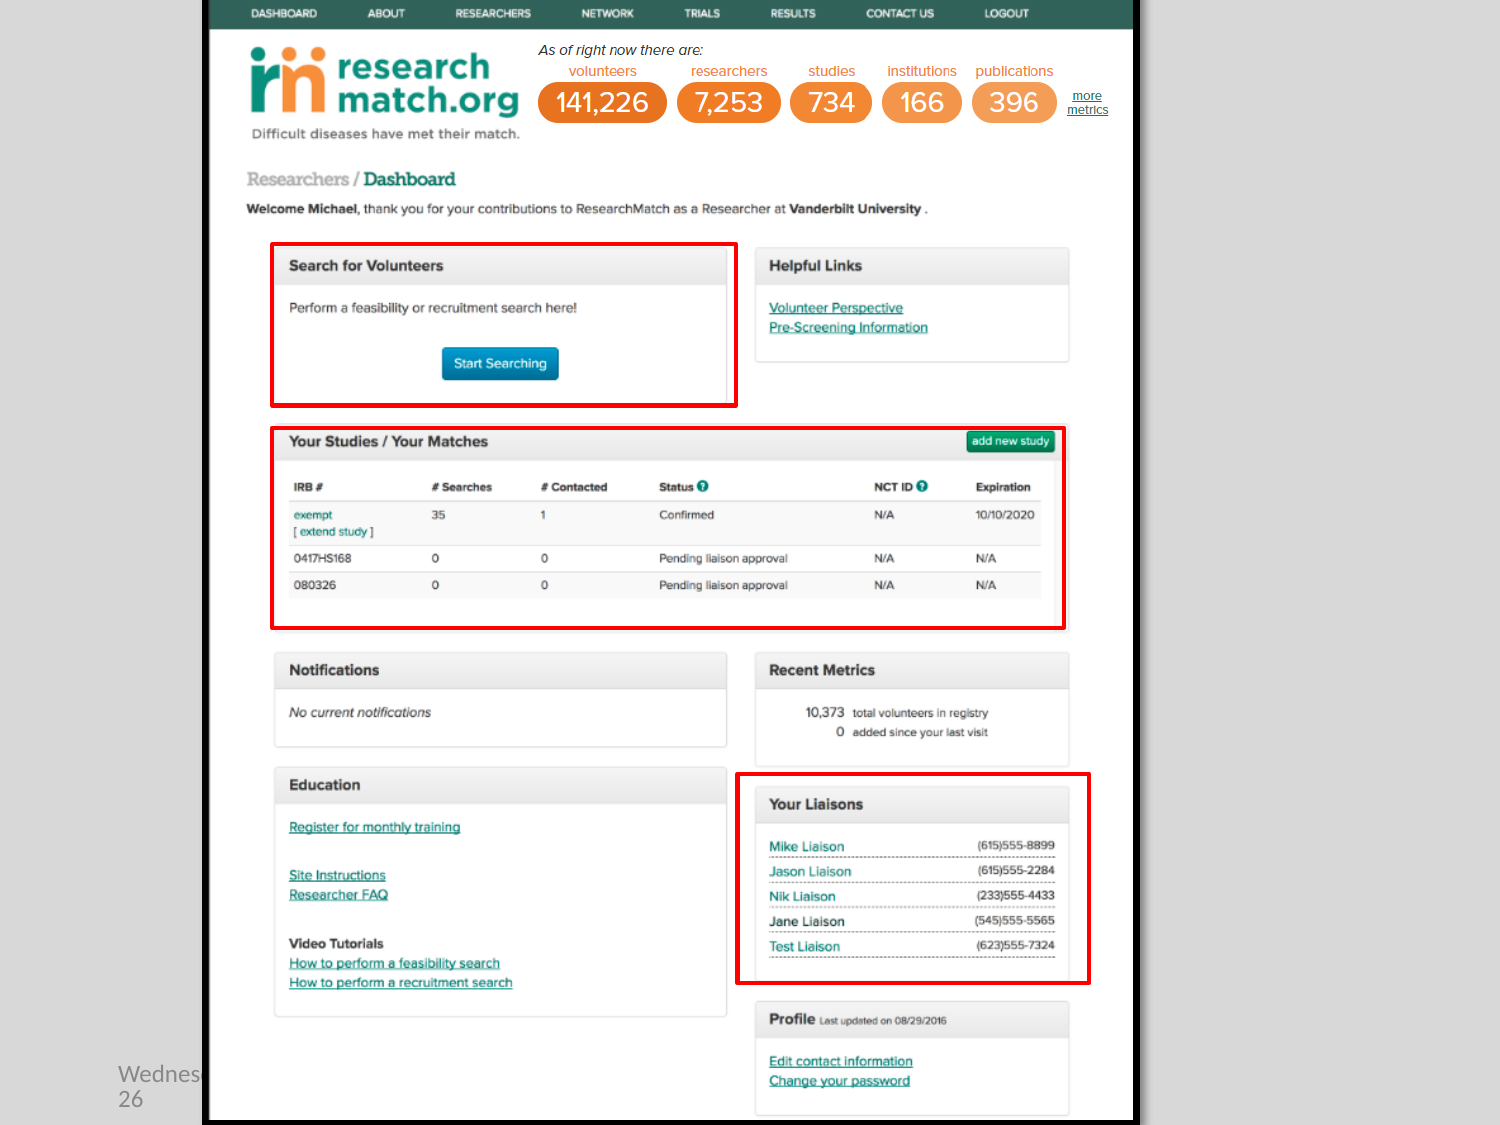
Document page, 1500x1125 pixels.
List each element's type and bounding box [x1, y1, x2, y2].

slide_number [103, 1042, 203, 1103]
picture [208, 0, 1134, 1120]
